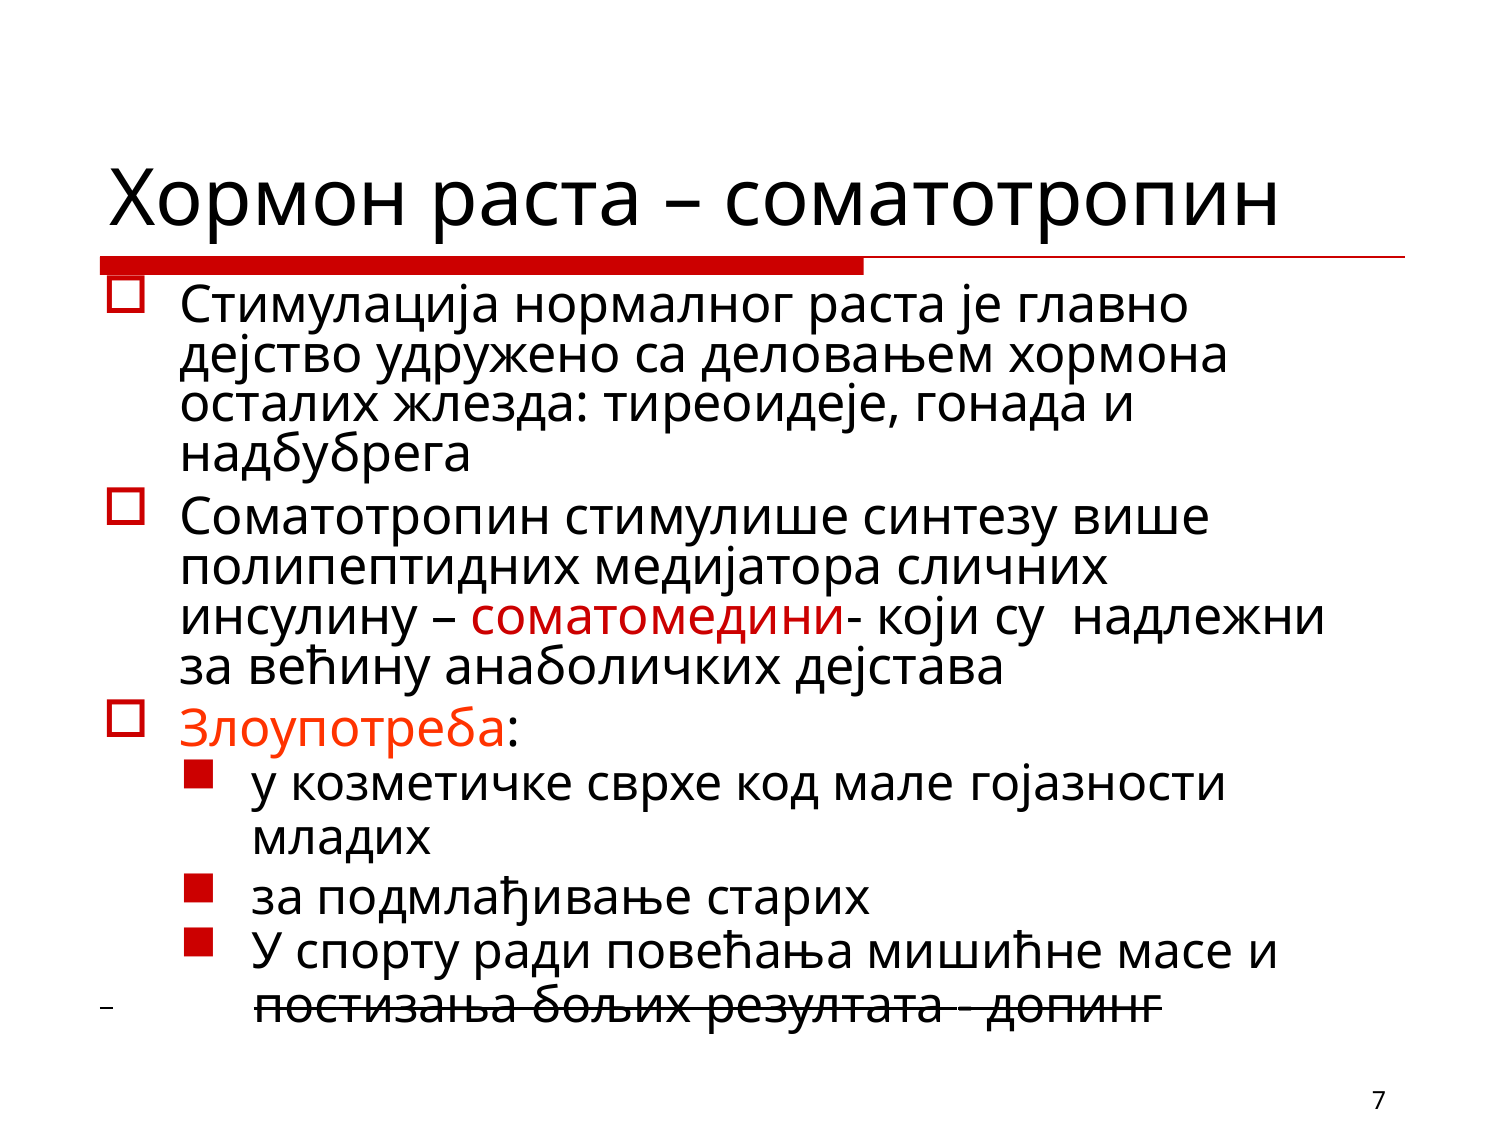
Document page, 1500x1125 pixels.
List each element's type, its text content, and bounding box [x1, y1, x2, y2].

title Хормон раста – соматотропин [107, 144, 1346, 267]
text_box Стимулација нормалног раста је главно дејство удружено са деловањем хормона осталих жлезда: тиреоидеје, гонада и надбубрега Соматотропин стимулише синтезу више полипептидних медијатора сличних инсулину – соматомедини- који су надлежни за већину анаболичких дејстава Злоупотреба: у козметичке сврхе код мале гојазности младих за подмлађивање старих У спорту ради повећања мишићне масе и постизања бољих резултата - допинг 7 [97, 267, 1402, 1115]
